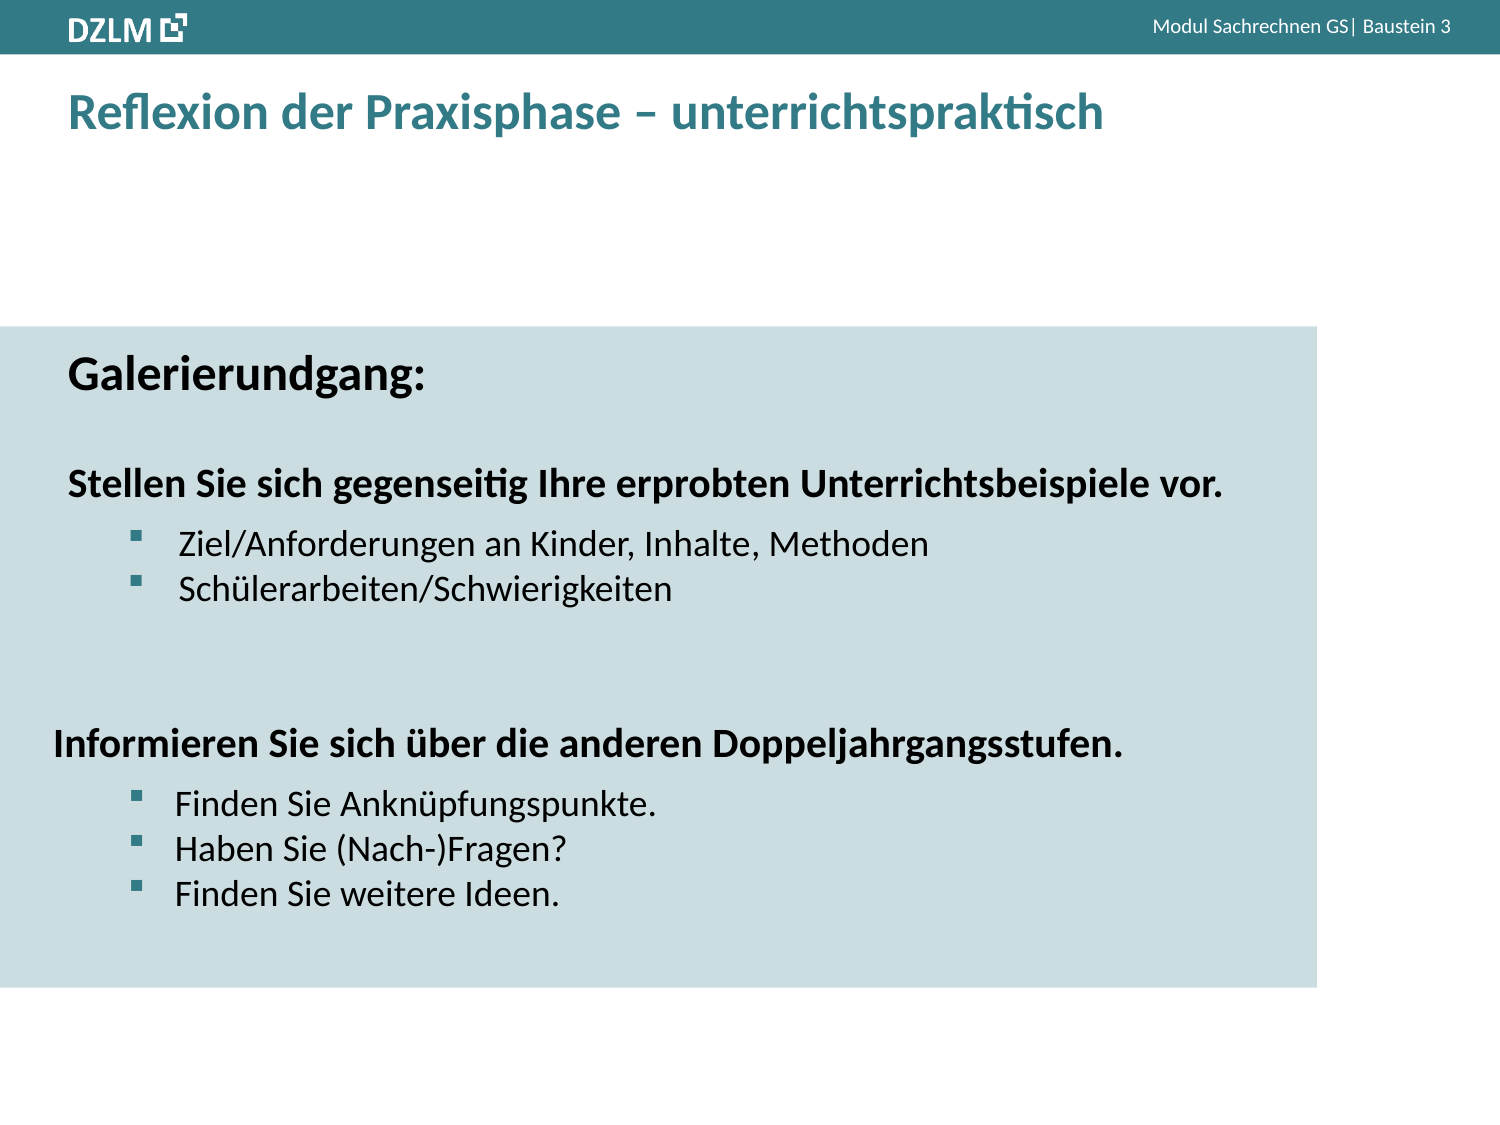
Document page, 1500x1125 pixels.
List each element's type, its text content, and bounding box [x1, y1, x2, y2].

title Reflexion der Praxisphase – unterrichtspraktisch [53, 68, 1500, 149]
list Stellen Sie sich gegenseitig Ihre erprobten Unterrichtsbeispiele vor. Ziel/Anforderungen an Kinder, Inhalte, Methoden Schülerarbeiten/Schwierigkeiten [52, 455, 1282, 705]
text_box [0, 326, 1317, 988]
text_box Galerierundgang: [53, 333, 1199, 408]
text_box Informieren Sie sich über die anderen Doppeljahrgangsstufen. Finden Sie Anknüpfungspunkte. Haben Sie (Nach-)Fragen? Finden Sie weitere Ideen. [53, 715, 1341, 965]
